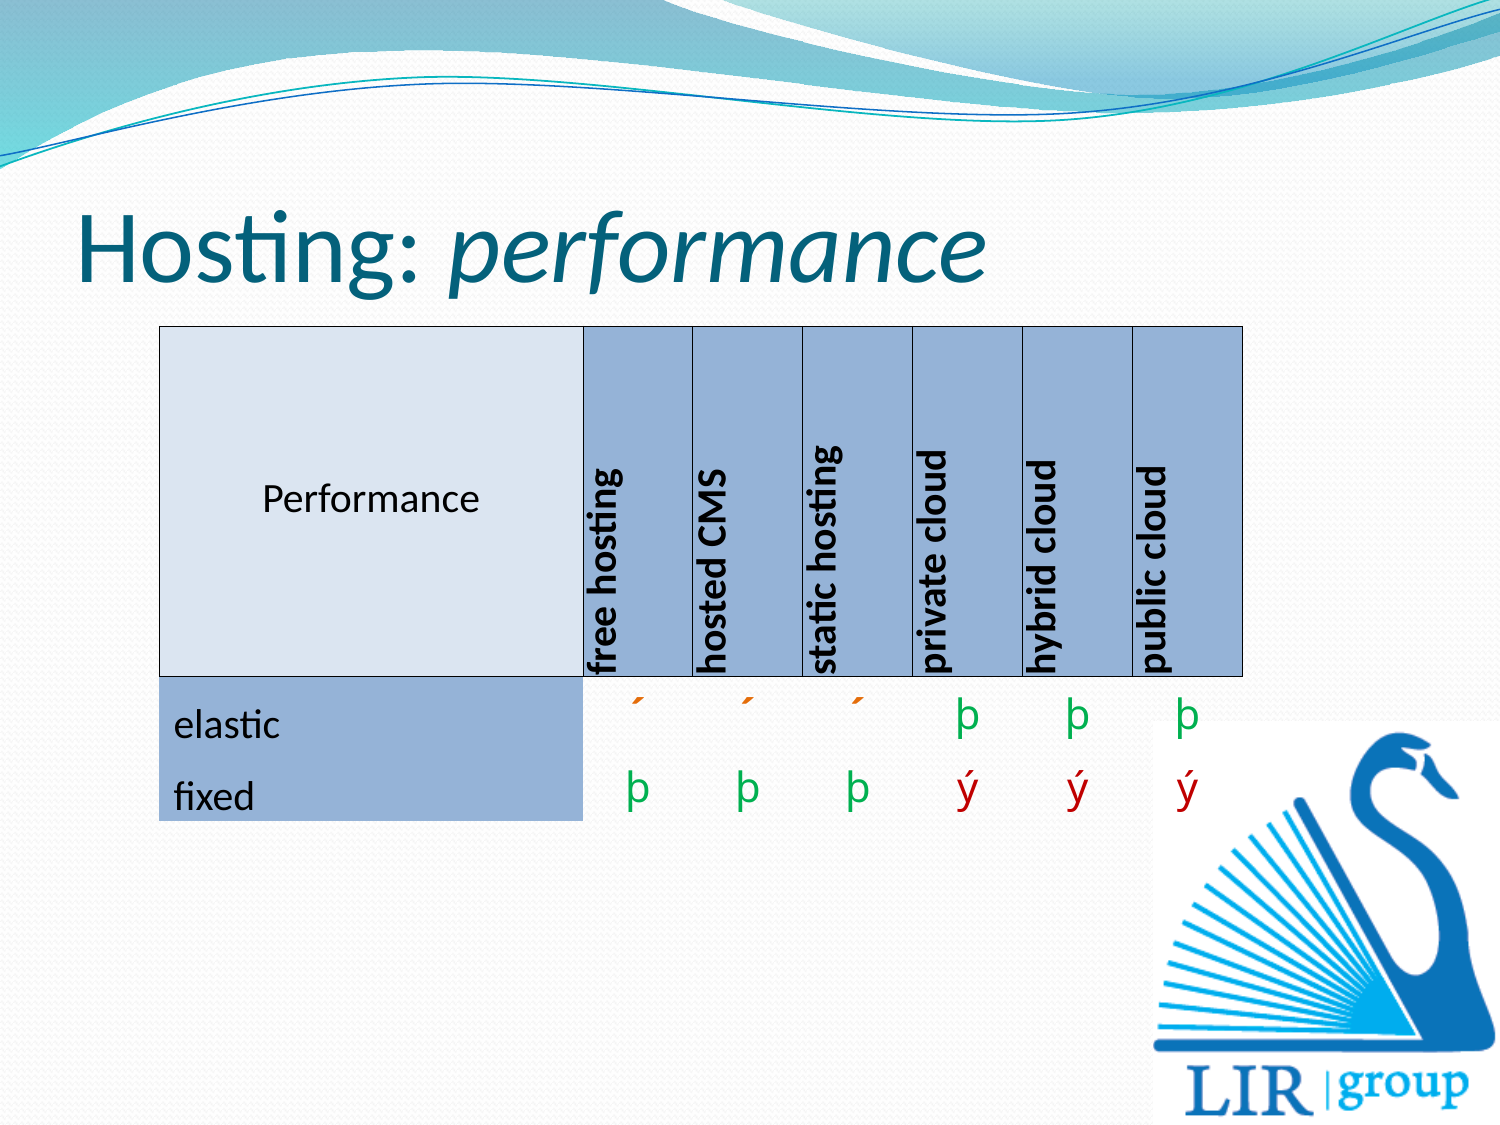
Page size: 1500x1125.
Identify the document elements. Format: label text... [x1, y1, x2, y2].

table_header static hosting [803, 327, 912, 676]
table_cell ´ [693, 677, 803, 749]
picture [1153, 721, 1500, 1125]
table_cell elastic [159, 677, 583, 749]
table_cell þ [693, 749, 803, 821]
table_cell fixed [159, 749, 583, 821]
table_cell þ [1023, 677, 1133, 749]
table_cell ý [1023, 749, 1133, 821]
table_header free hosting [584, 327, 692, 676]
table_cell þ [803, 749, 913, 821]
table_cell þ [583, 749, 693, 821]
table_cell ´ [803, 677, 913, 749]
table_header hosted CMS [693, 327, 802, 676]
table_header public cloud [1133, 327, 1242, 676]
table_header Performance [160, 327, 583, 676]
table_cell ´ [583, 677, 693, 749]
table_cell ý [913, 749, 1023, 821]
table_cell þ [913, 677, 1023, 749]
table_cell þ [1133, 677, 1242, 749]
table_header private cloud [913, 327, 1022, 676]
title Hosting: performance [75, 115, 1425, 303]
table_cell ý [1133, 749, 1242, 821]
table_header hybrid cloud [1023, 327, 1132, 676]
